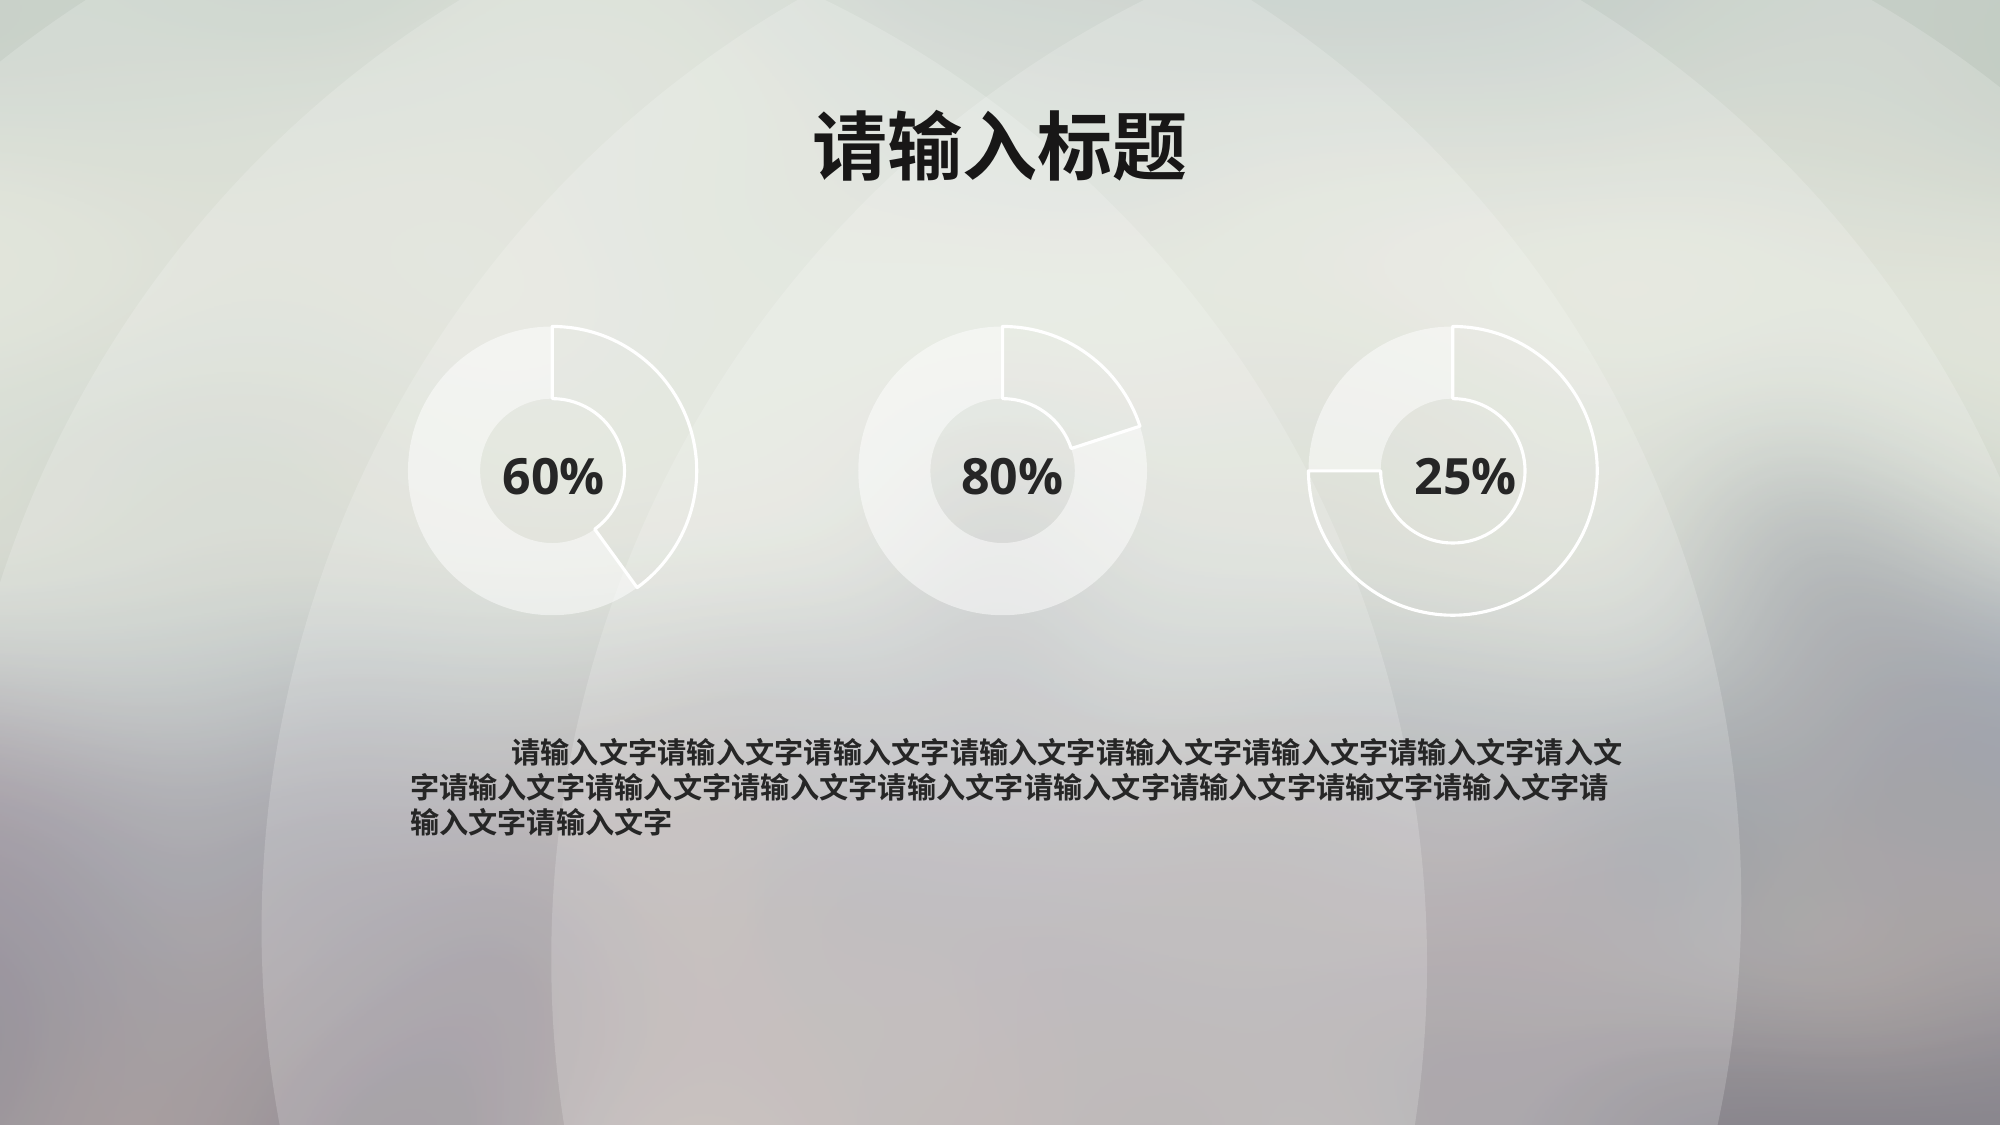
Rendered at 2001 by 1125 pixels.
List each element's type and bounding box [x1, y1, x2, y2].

text_box [0, 0, 2000, 1125]
chart [288, 322, 1689, 642]
